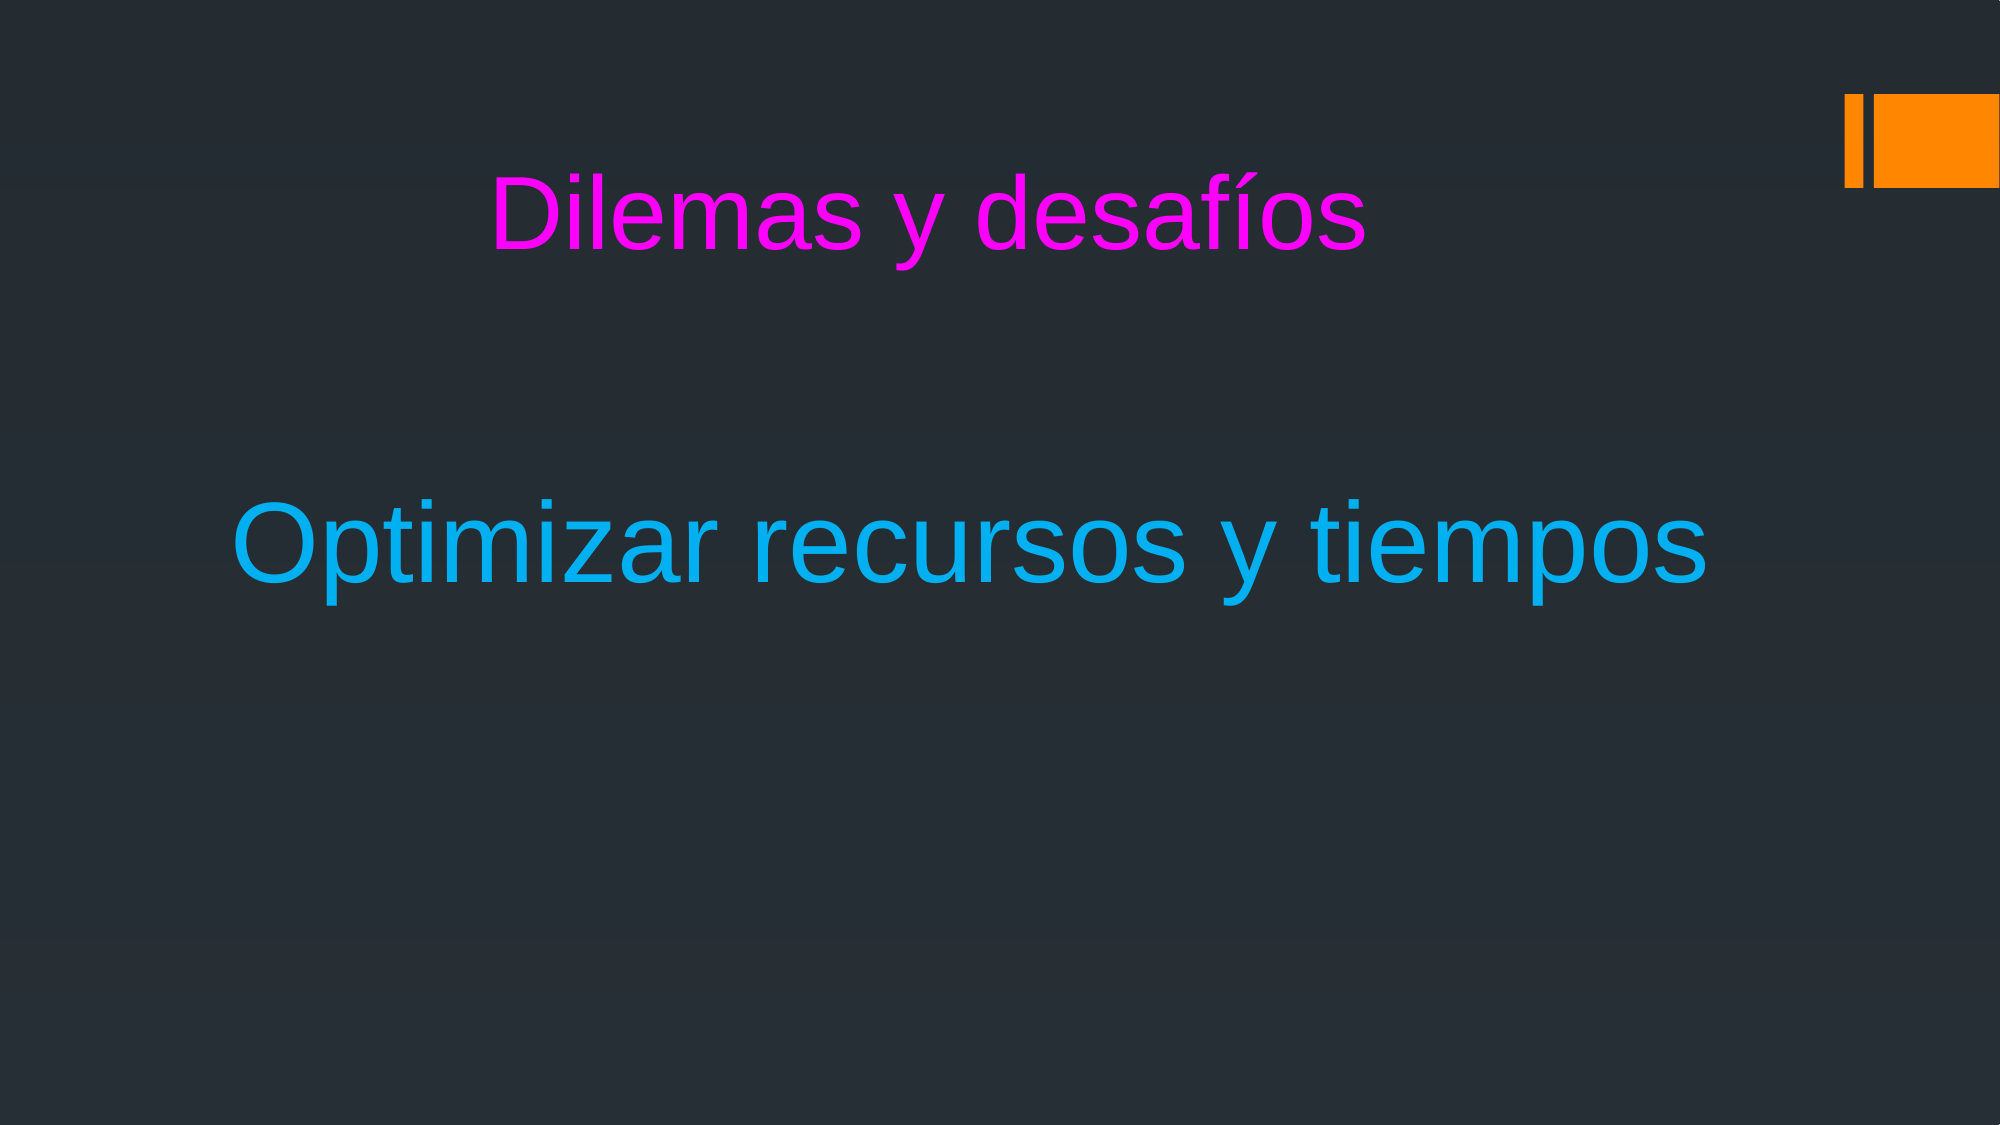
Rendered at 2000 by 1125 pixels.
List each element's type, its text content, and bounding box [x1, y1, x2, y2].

list Optimizar recursos y tiempos [208, 397, 1815, 693]
title Dilemas y desafíos [172, 90, 1685, 278]
